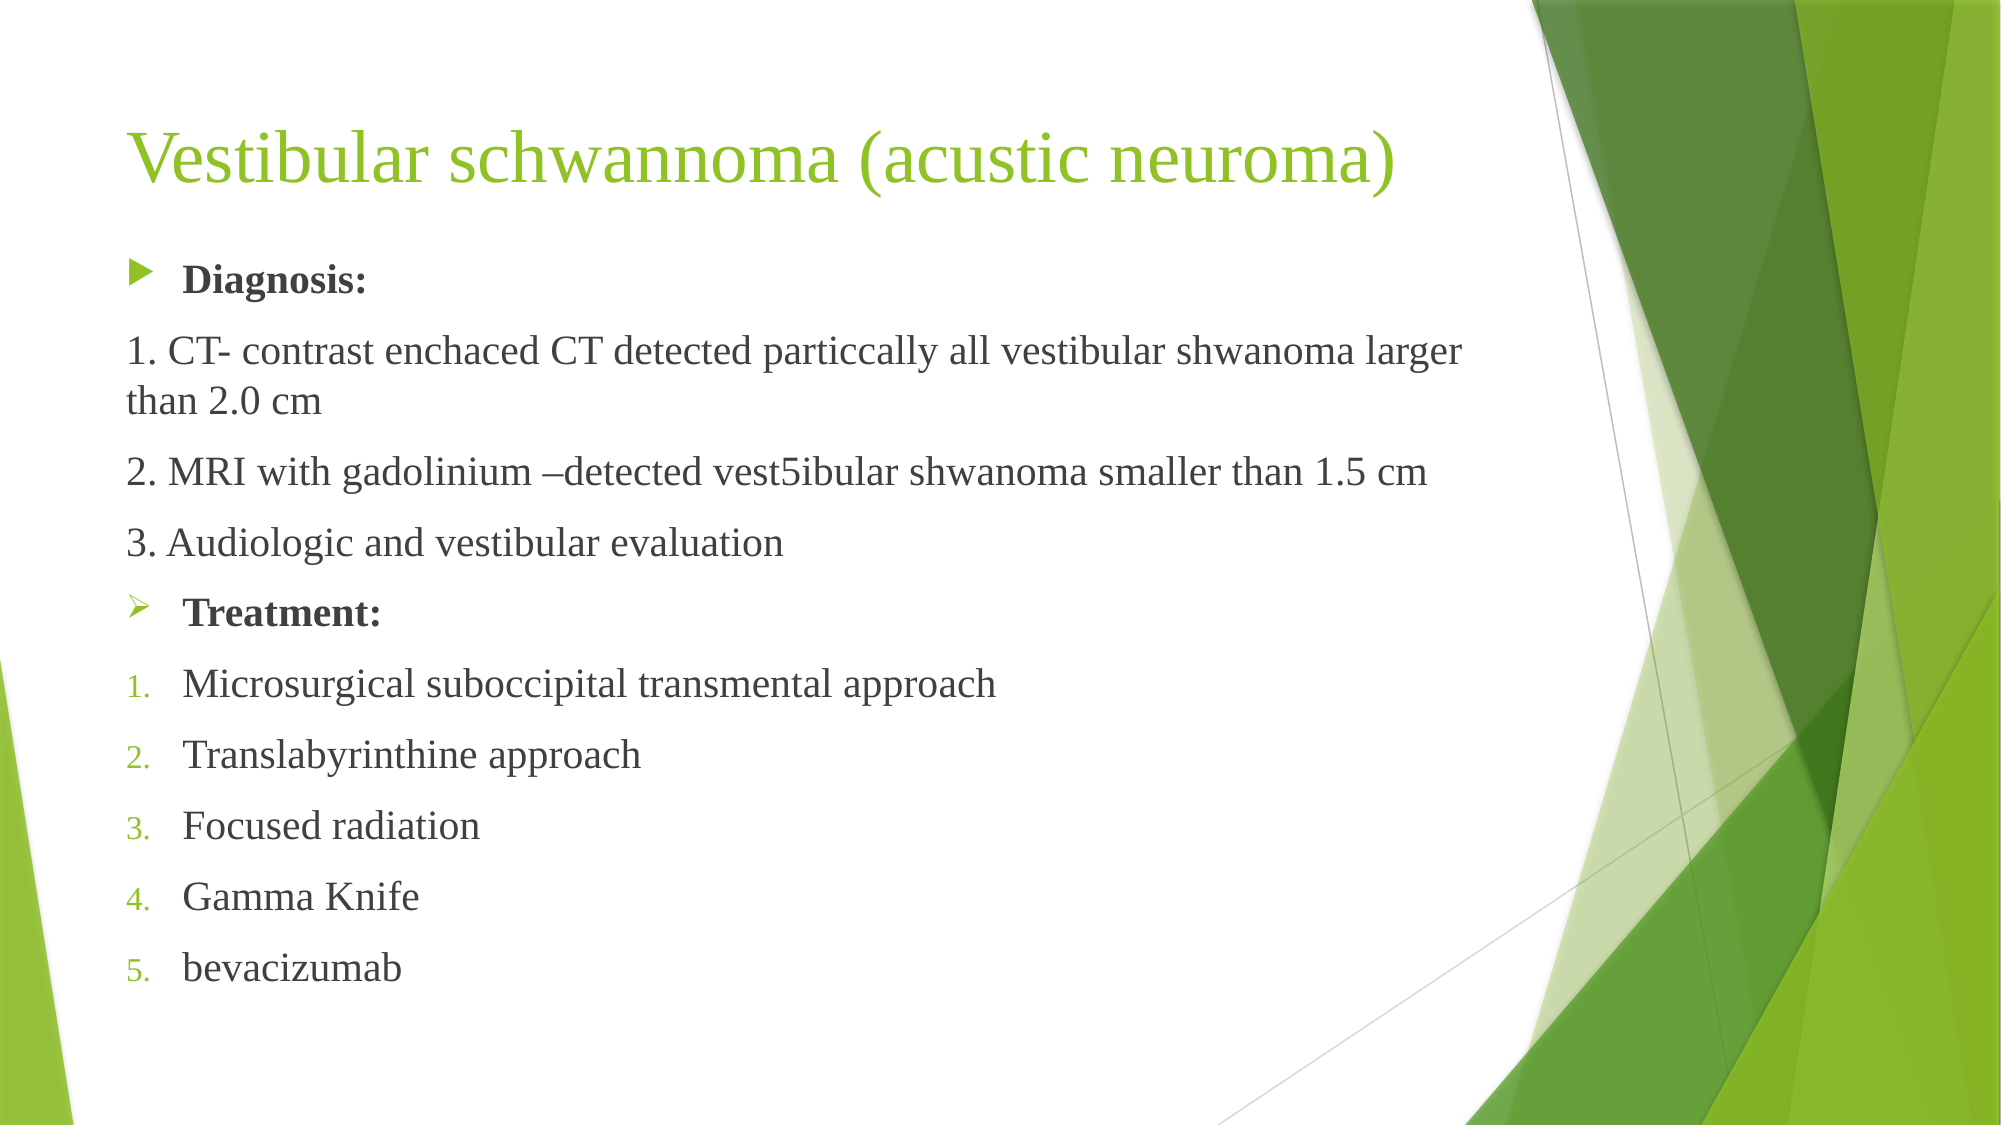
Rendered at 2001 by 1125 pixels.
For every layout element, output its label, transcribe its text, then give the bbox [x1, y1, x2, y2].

list Diagnosis: 1. CT- contrast enchaced CT detected particcally all vestibular shwanoma larger than 2.0 cm 2. MRI with gadolinium –detected vest5ibular shwanoma smaller than 1.5 cm 3. Audiologic and vestibular evaluation Treatment: Microsurgical suboccipital transmental approach Translabyrinthine approach Focused radiation Gamma Knife bevacizumab [111, 244, 1522, 992]
title Vestibular schwannoma (acustic neuroma) [111, 99, 1522, 244]
